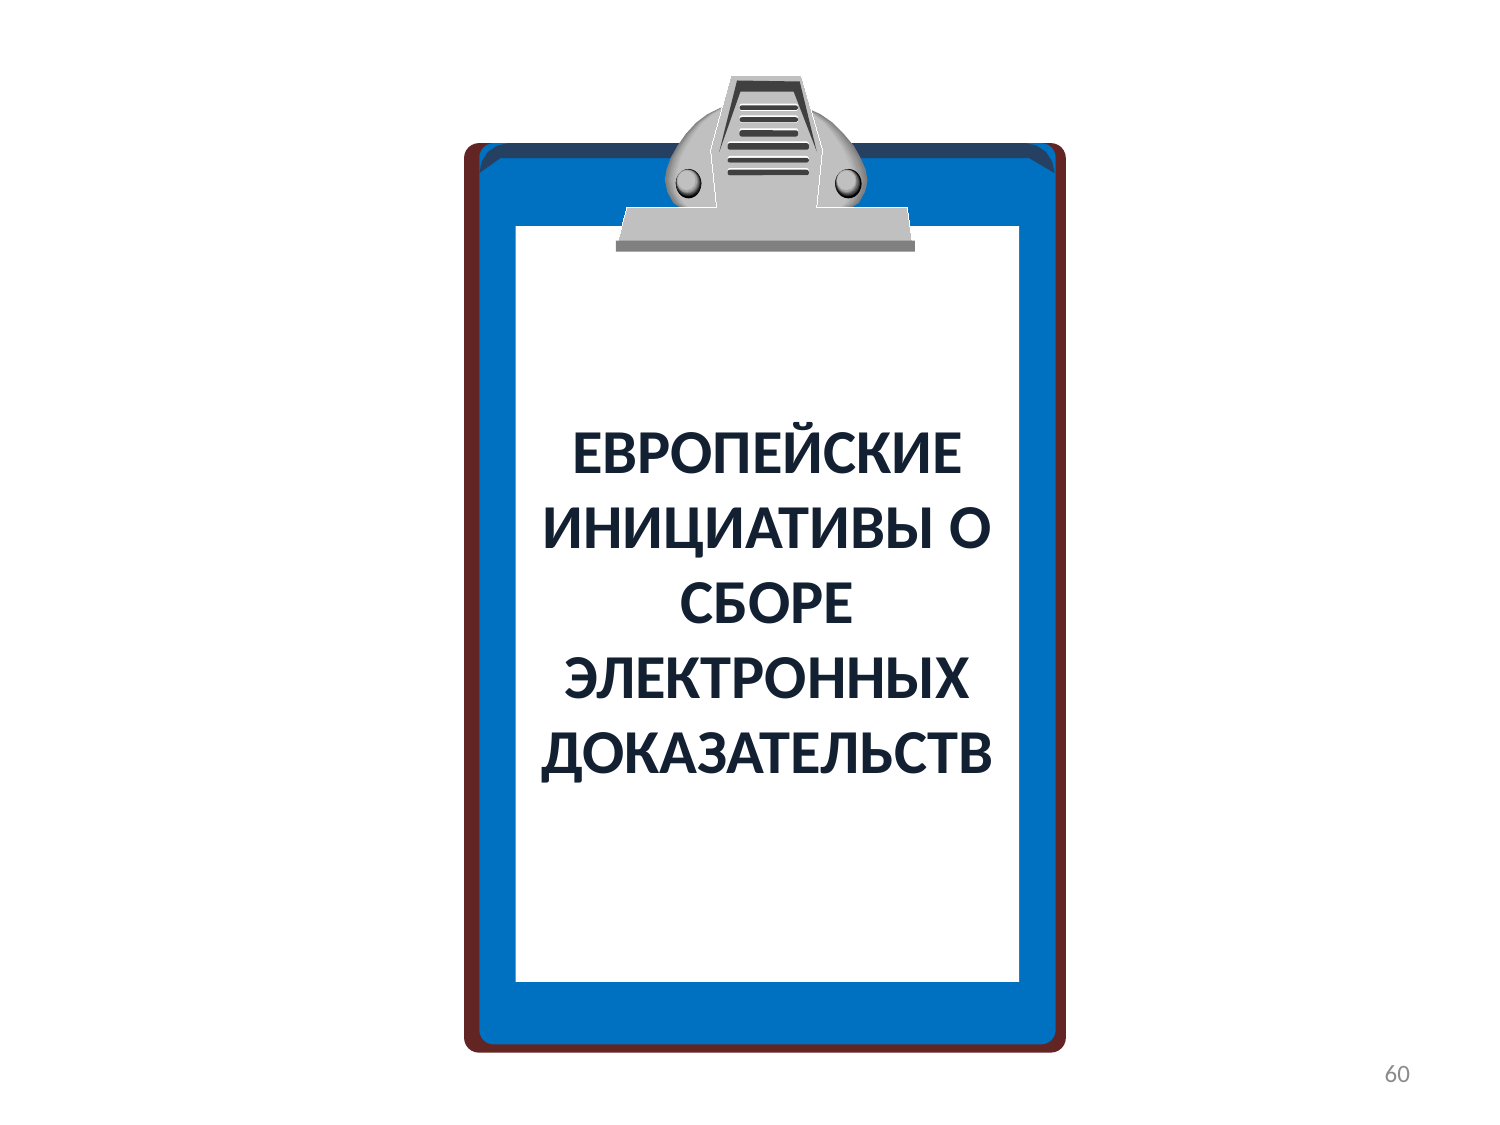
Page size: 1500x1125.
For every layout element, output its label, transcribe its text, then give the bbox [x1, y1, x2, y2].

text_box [463, 74, 1067, 1056]
slide_number 60 [1074, 1042, 1425, 1103]
